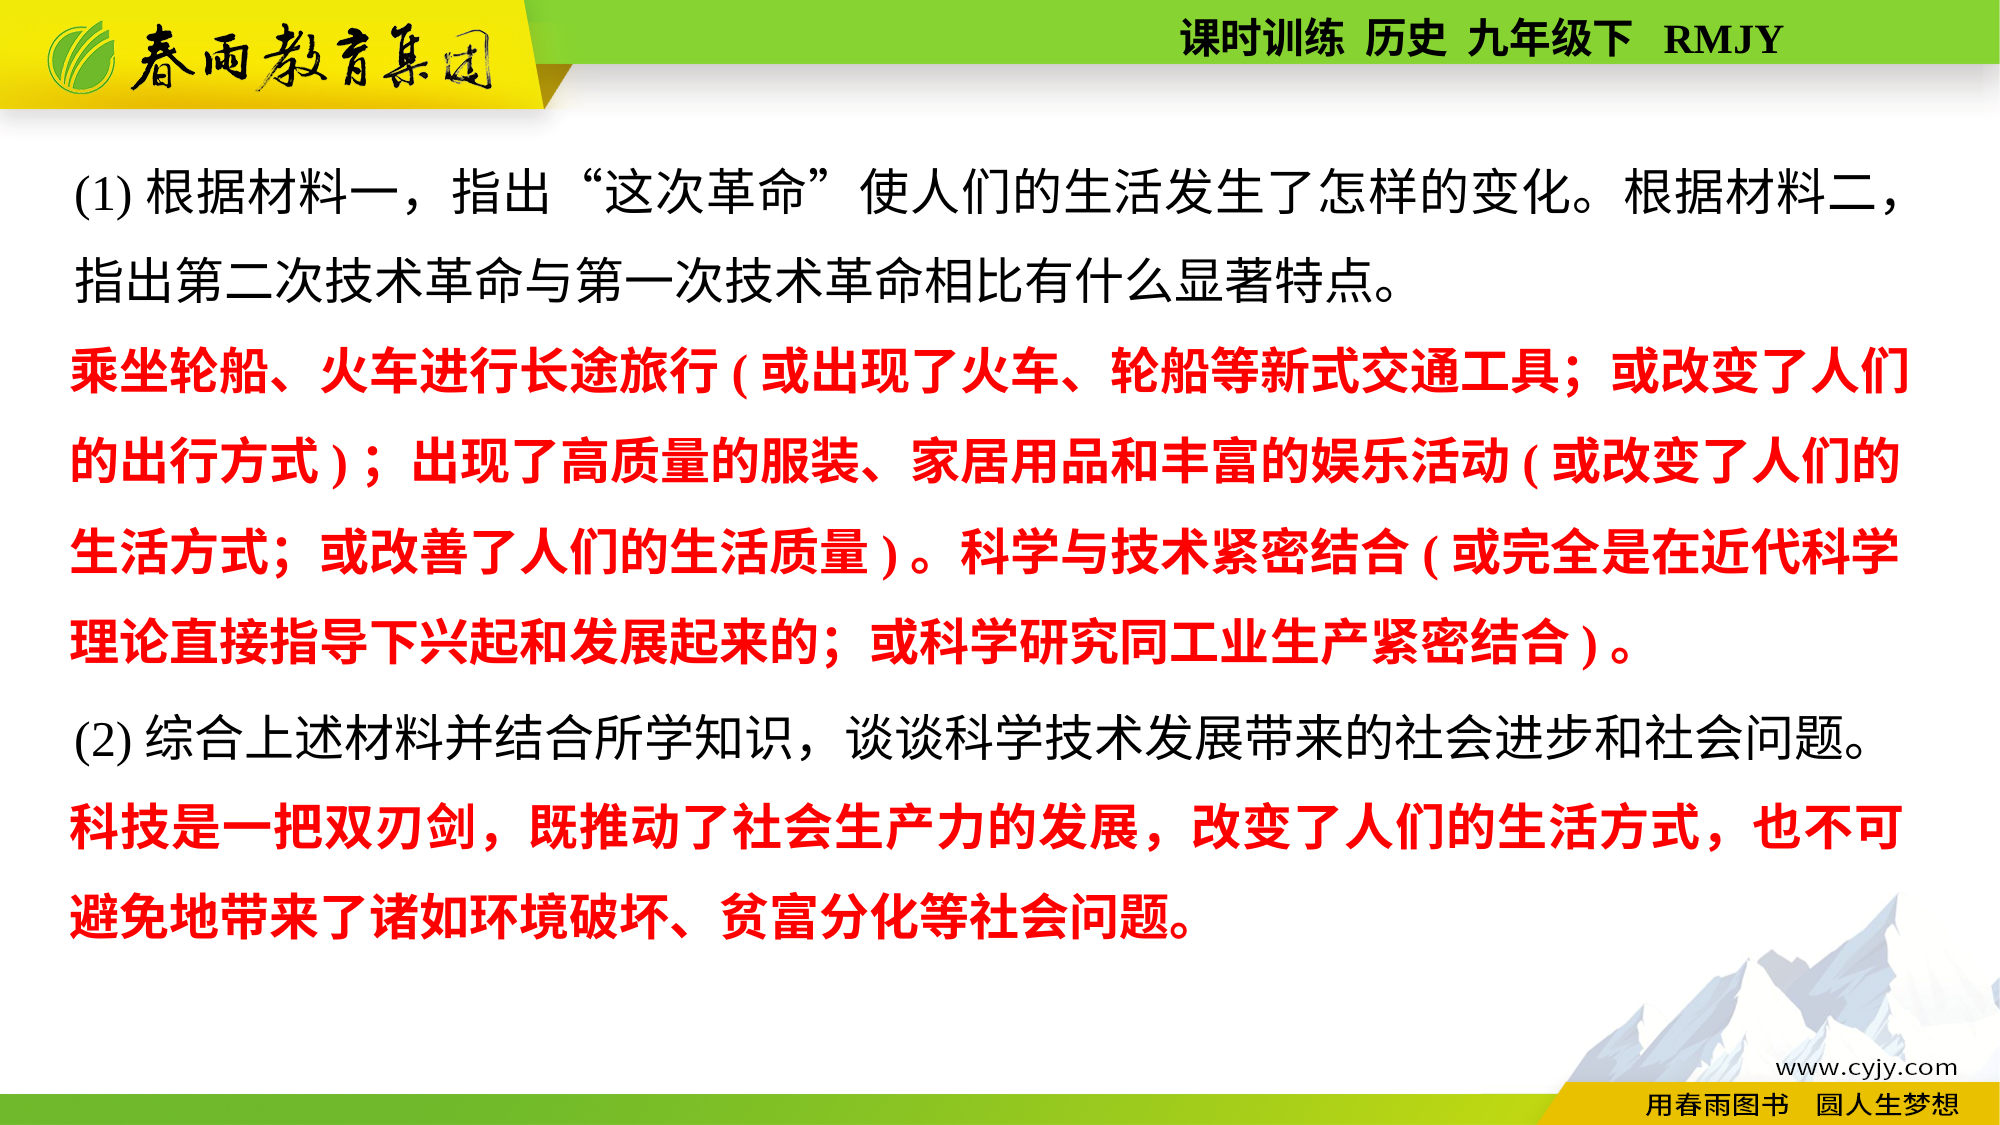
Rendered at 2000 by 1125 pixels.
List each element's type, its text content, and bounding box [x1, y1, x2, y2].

text_box (2)综合上述材料并结合所学知识，谈谈科学技术发展带来的社会进步和社会问题。 [59, 668, 1944, 774]
text_box 乘坐轮船、火车进行长途旅行(或出现了火车、轮船等新式交通工具；或改变了人们的出行方式)；出现了高质量的服装、家居用品和丰富的娱乐活动(或改变了人们的生活方式；或改善了人们的生活质量)。科学与技术紧密结合(或完全是在近代科学理论直接指导下兴起和发展起来的；或科学研究同工业生产紧密结合)。 [54, 302, 1932, 678]
list (1)根据材料一，指出“这次革命”使人们的生活发生了怎样的变化。根据材料二，指出第二次技术革命与第一次技术革命相比有什么显著特点。 [59, 122, 1944, 308]
picture [0, 0, 2000, 1125]
text_box 科技是一把双刃剑，既推动了社会生产力的发展，改变了人们的生活方式，也不可避免地带来了诸如环境破坏、贫富分化等社会问题。 [54, 758, 1920, 954]
